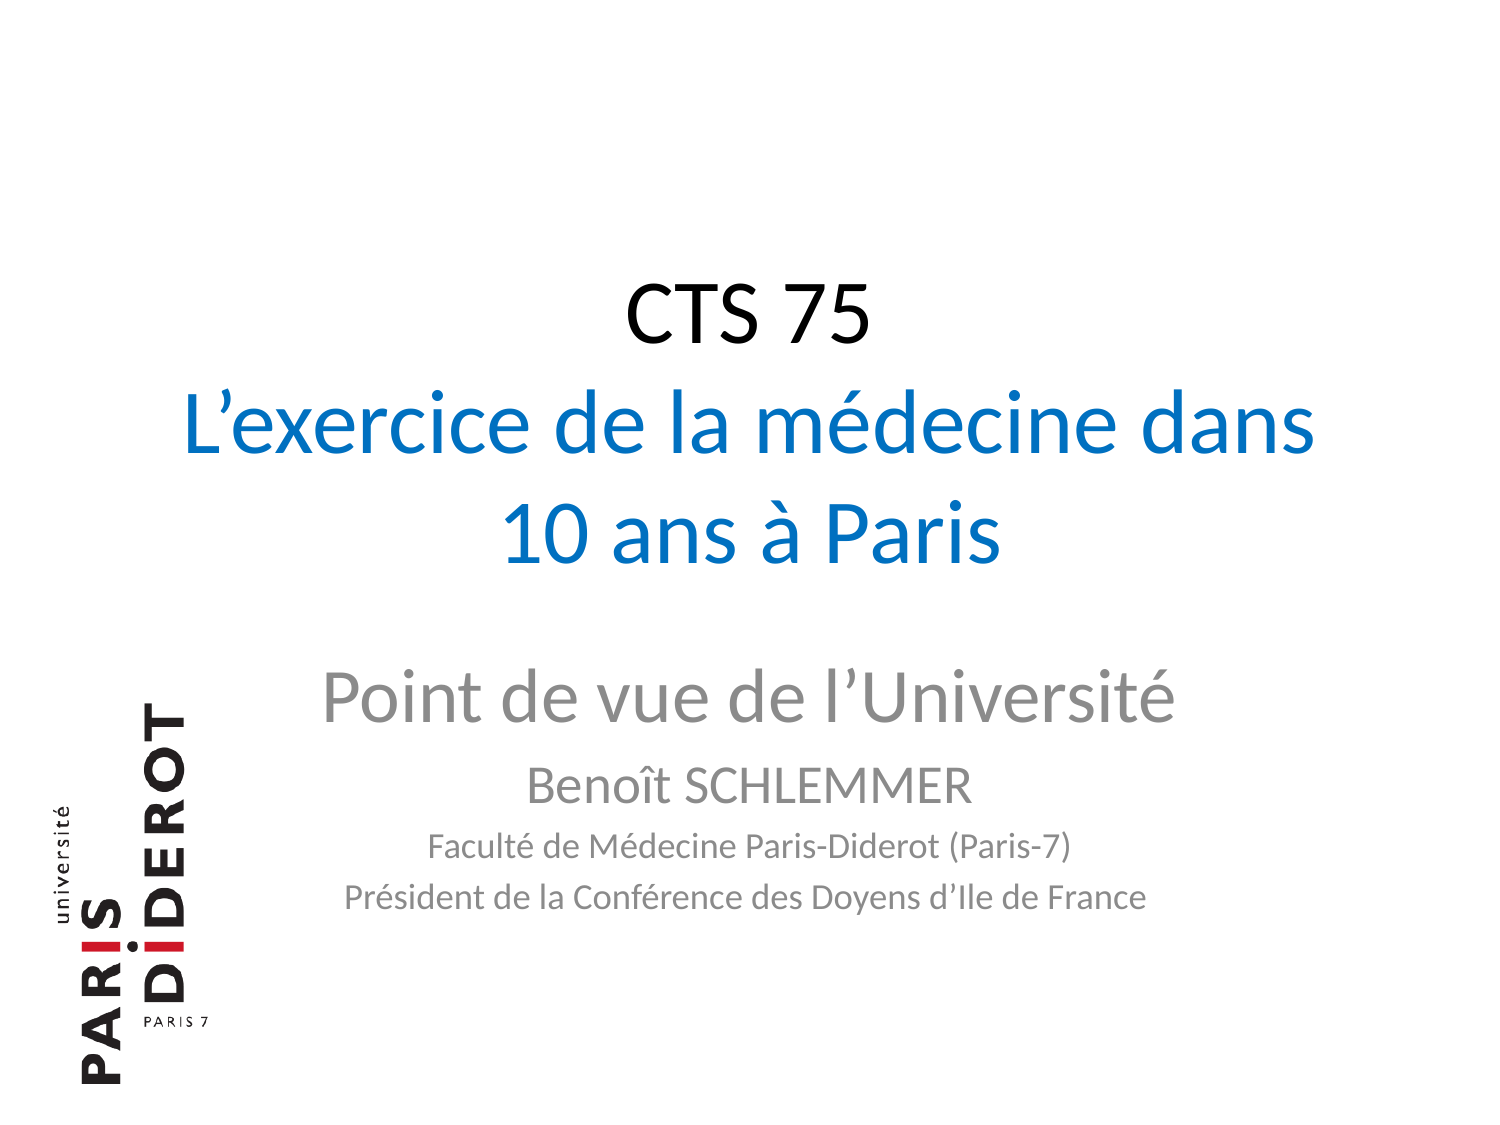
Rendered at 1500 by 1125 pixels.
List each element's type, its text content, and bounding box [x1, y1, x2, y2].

subtitle Point de vue de l’Université Benoît SCHLEMMER Faculté de Médecine Paris-Diderot (Paris-7) Président de la Conférence des Doyens d’Ile de France [225, 637, 1275, 925]
title CTS 75 L’exercice de la médecine dans 10 ans à Paris [112, 243, 1388, 591]
picture [31, 691, 225, 1102]
